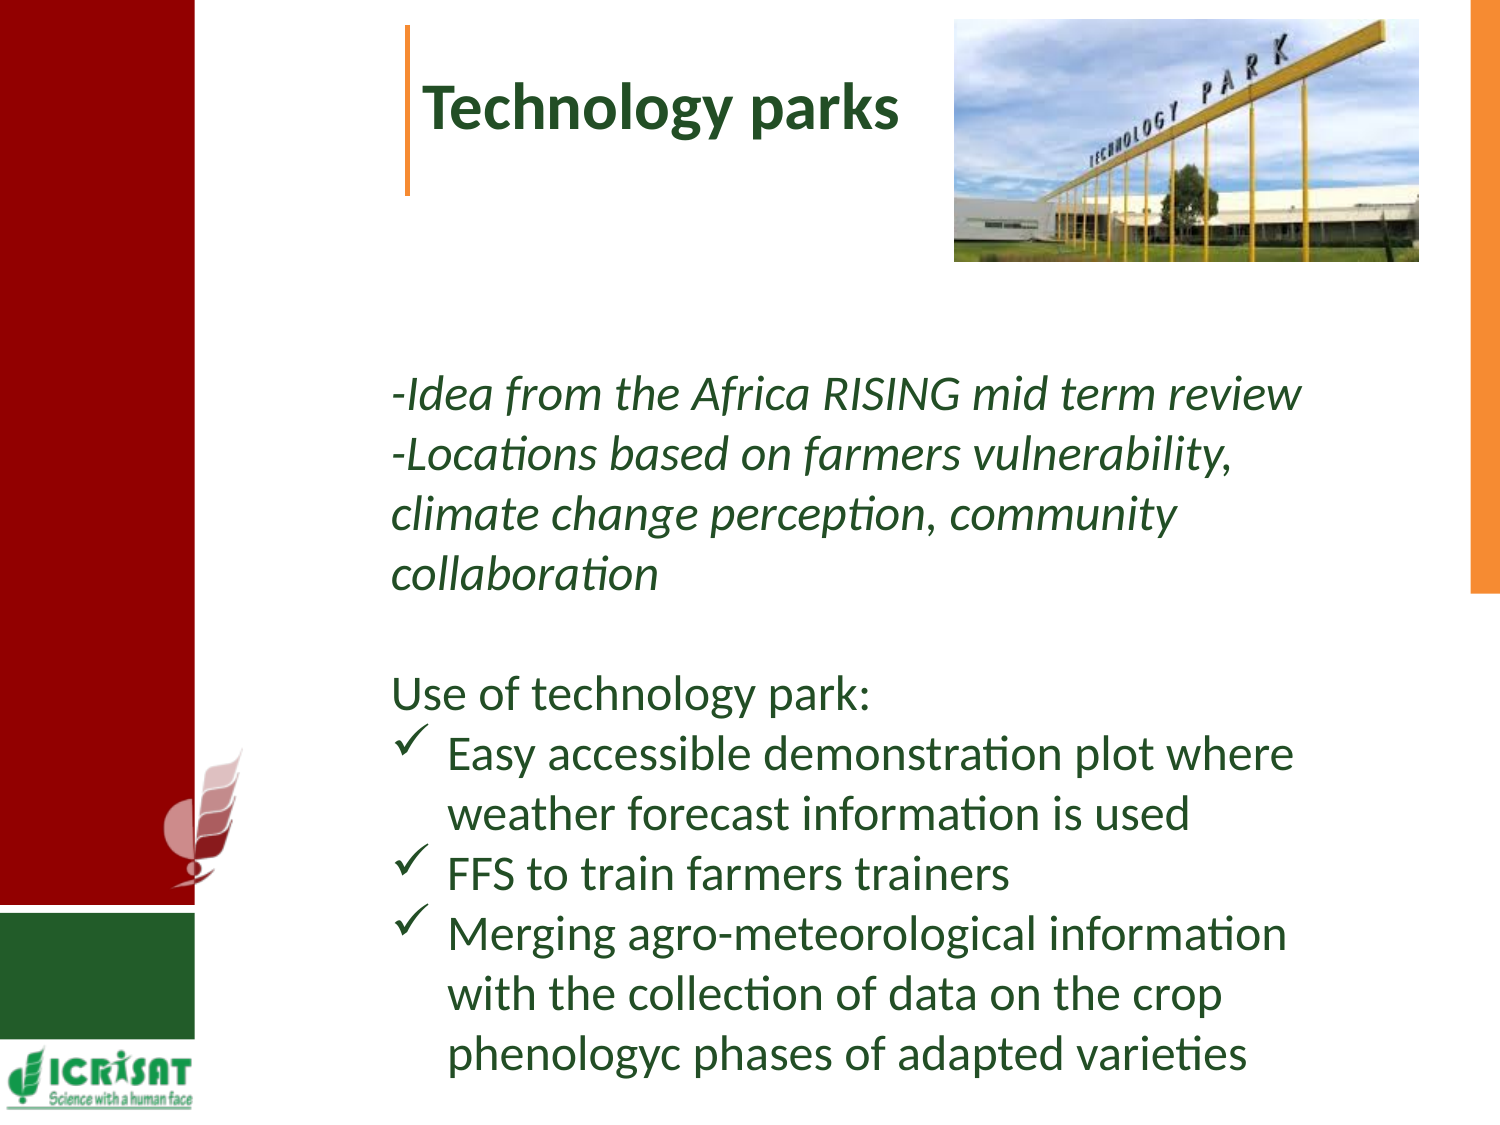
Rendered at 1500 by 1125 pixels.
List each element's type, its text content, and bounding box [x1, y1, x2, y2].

title Technology parks [407, 8, 1498, 197]
picture [154, 743, 249, 892]
text_box -Idea from the Africa RISING mid term review -Locations based on farmers vulnerability, climate change perception, community collaboration Use of technology park: Easy accessible demonstration plot where weather forecast information is used FFS to train farmers trainers Merging agro-meteorological information with the collection of data on the crop phenologyc phases of adapted varieties [301, 353, 1329, 1125]
picture [0, 1041, 196, 1116]
picture [953, 19, 1419, 263]
